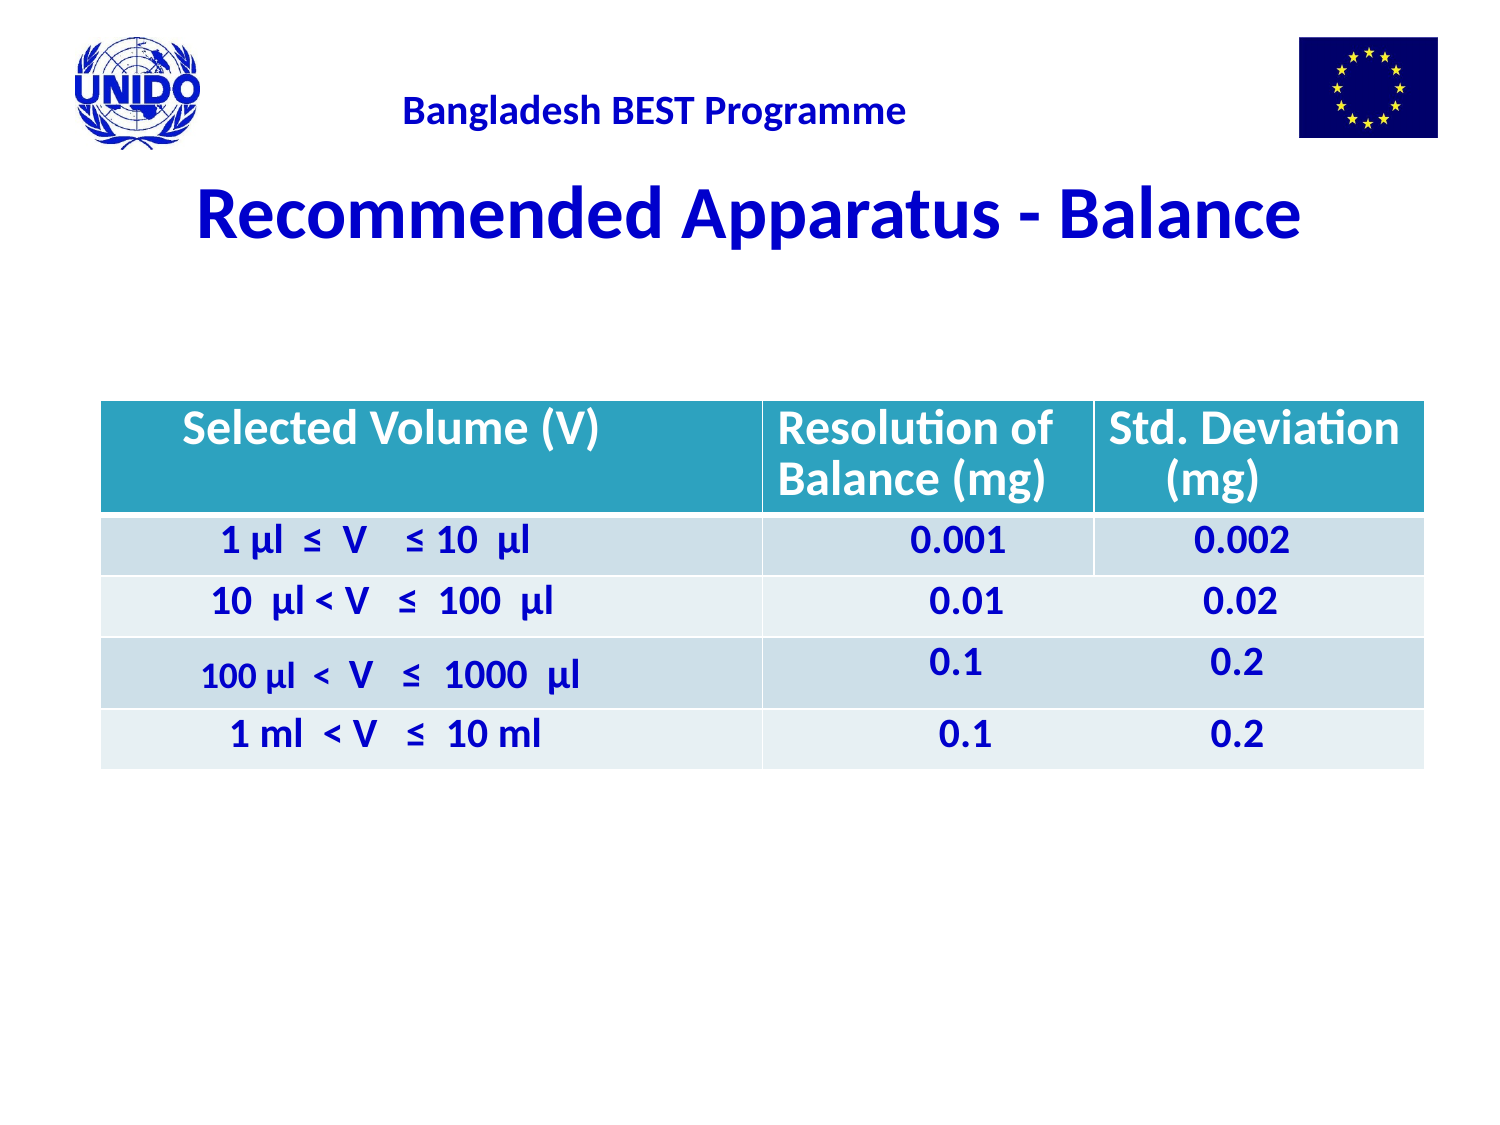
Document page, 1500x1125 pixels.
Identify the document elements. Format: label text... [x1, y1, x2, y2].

picture [1299, 37, 1438, 138]
text_box Bangladesh BEST Programme [387, 75, 988, 140]
table_cell 10 µl < V ≤ 100 µl [101, 577, 762, 636]
table_cell 0.1 0.2 [763, 710, 1424, 769]
table_cell 1 ml < V ≤ 10 ml [101, 710, 762, 769]
table_header Resolution of Balance (mg) [763, 401, 1093, 512]
title Recommended Apparatus - Balance [112, 87, 1388, 329]
table_header Selected Volume (V) [101, 401, 762, 512]
table_cell 0.001 [763, 518, 1093, 575]
picture [74, 37, 201, 151]
table_cell 1 µl ≤ V ≤ 10 µl [101, 518, 762, 575]
table_cell 0.002 [1095, 518, 1424, 575]
table_cell 0.01 0.02 [763, 577, 1424, 636]
table_header Std. Deviation (mg) [1095, 401, 1424, 512]
table_cell 100 µl < V ≤ 1000 µl [101, 638, 762, 708]
table_cell 0.1 0.2 [763, 638, 1424, 708]
